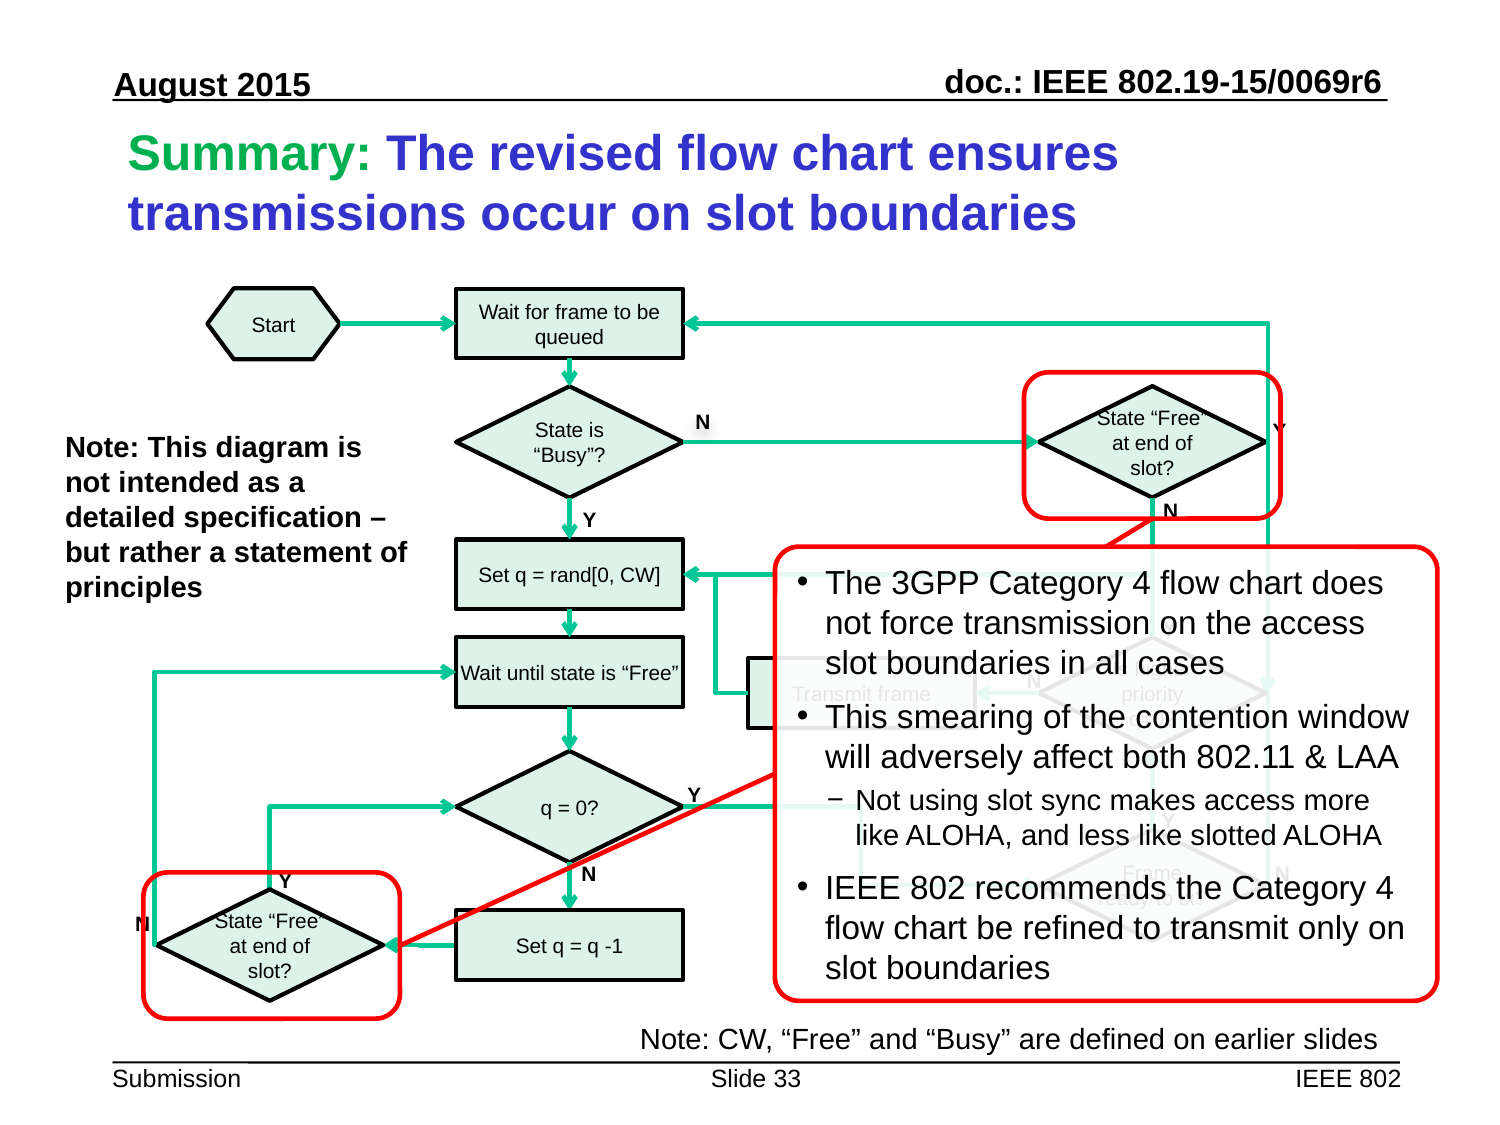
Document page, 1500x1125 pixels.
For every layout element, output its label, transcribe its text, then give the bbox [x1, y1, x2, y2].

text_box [122, 288, 1290, 1002]
title Summary: The revised flow chart ensures transmissions occur on slot boundaries [112, 112, 1388, 288]
text_box The 3GPP Category 4 flow chart does not force transmission on the access slot boundaries in all cases This smearing of the contention window will adversely affect both 802.11 & LAA Not using slot sync makes access more like ALOHA, and less like slotted ALOHA IEEE 802 recommends the Category 4 flow chart be refined to transmit only on slot boundaries [1294, 546, 1438, 1001]
text_box Note: This diagram is not intended as a detailed specification – but rather a statement of principles [49, 421, 117, 634]
slide_number Slide 33 [709, 1061, 803, 1093]
text_box Note: CW, “Free” and “Busy” are defined on earlier slides [624, 1012, 1400, 1058]
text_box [399, 773, 776, 946]
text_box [1106, 518, 1153, 547]
footer IEEE 802 [1294, 1061, 1402, 1093]
text_box [147, 1008, 396, 1019]
